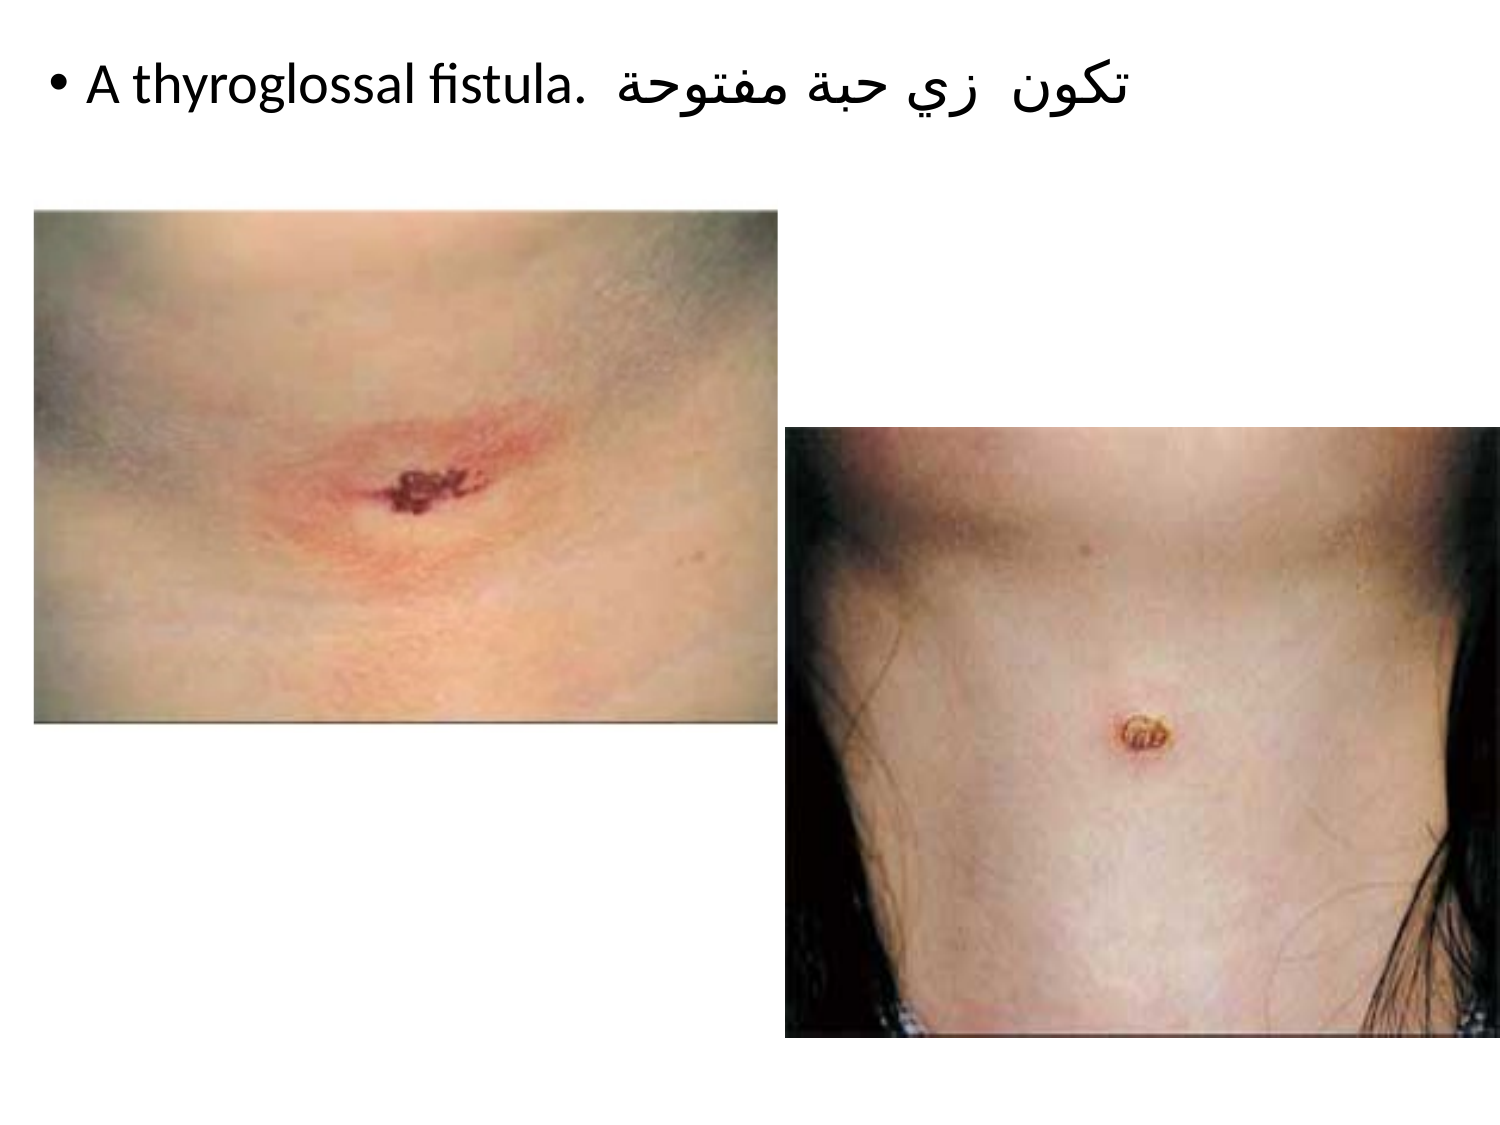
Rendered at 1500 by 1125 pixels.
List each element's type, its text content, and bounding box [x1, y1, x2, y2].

list A thyroglossal fistula. تكون زي حبة مفتوحة [33, 46, 1328, 760]
picture [785, 427, 1500, 1038]
picture [33, 191, 778, 733]
